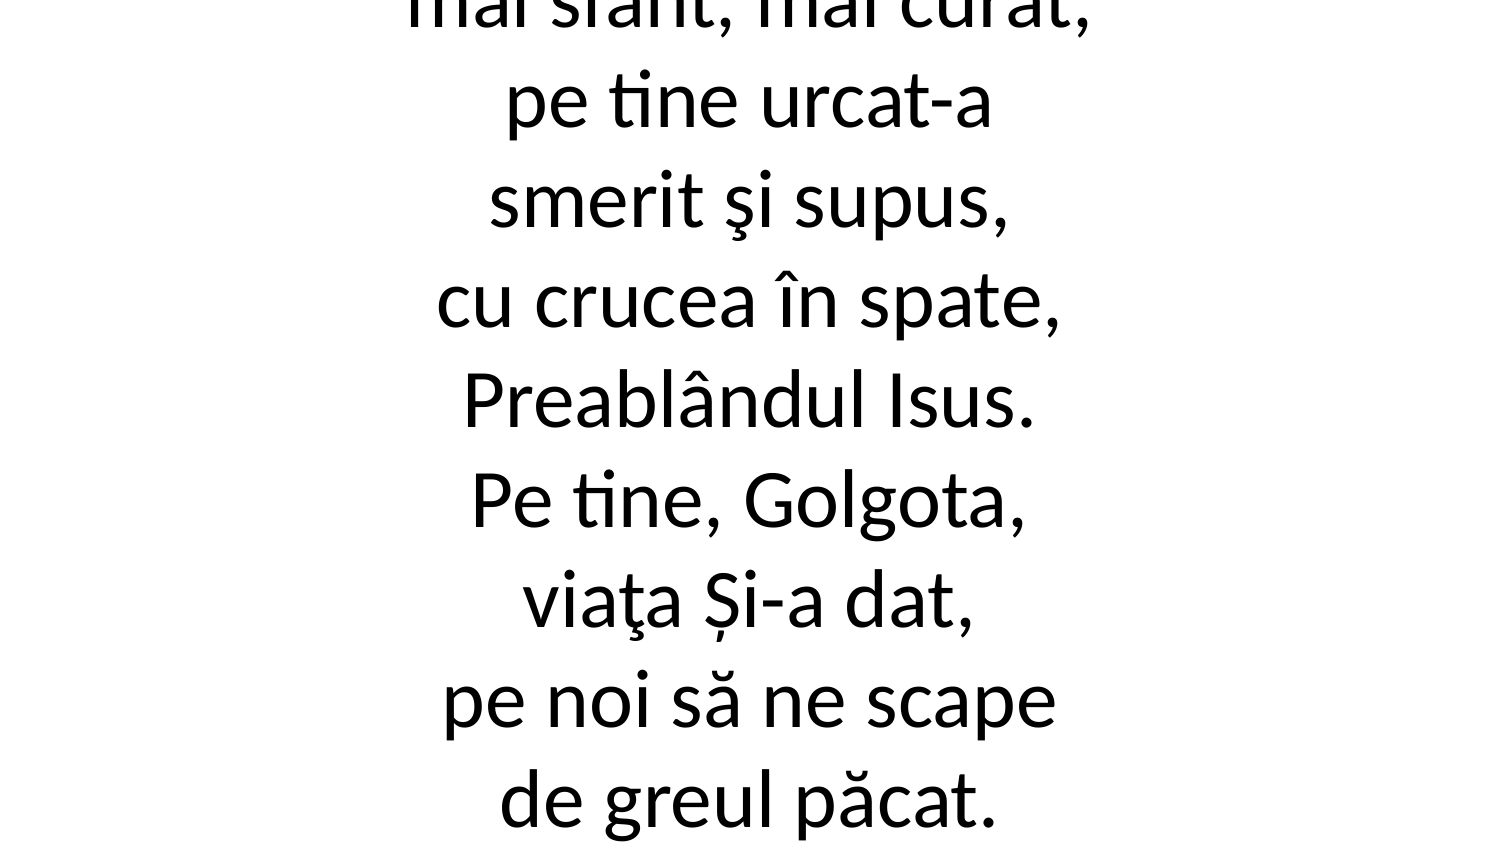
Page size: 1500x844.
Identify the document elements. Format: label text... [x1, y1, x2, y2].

text_box 1. Golgota, Golgota, o, loc minunat, mai 'nalt decât munţii, mai sfânt, mai curat, pe tine urcat-a smerit şi supus, cu crucea în spate, Preablândul Isus. Pe tine, Golgota, viaţa Și-a dat, pe noi să ne scape de greul păcat. Şi preţul cel mare ce El L-a plătit ne-a dat împăcarea cu Tatăl slăvit. [356, 0, 1144, 844]
